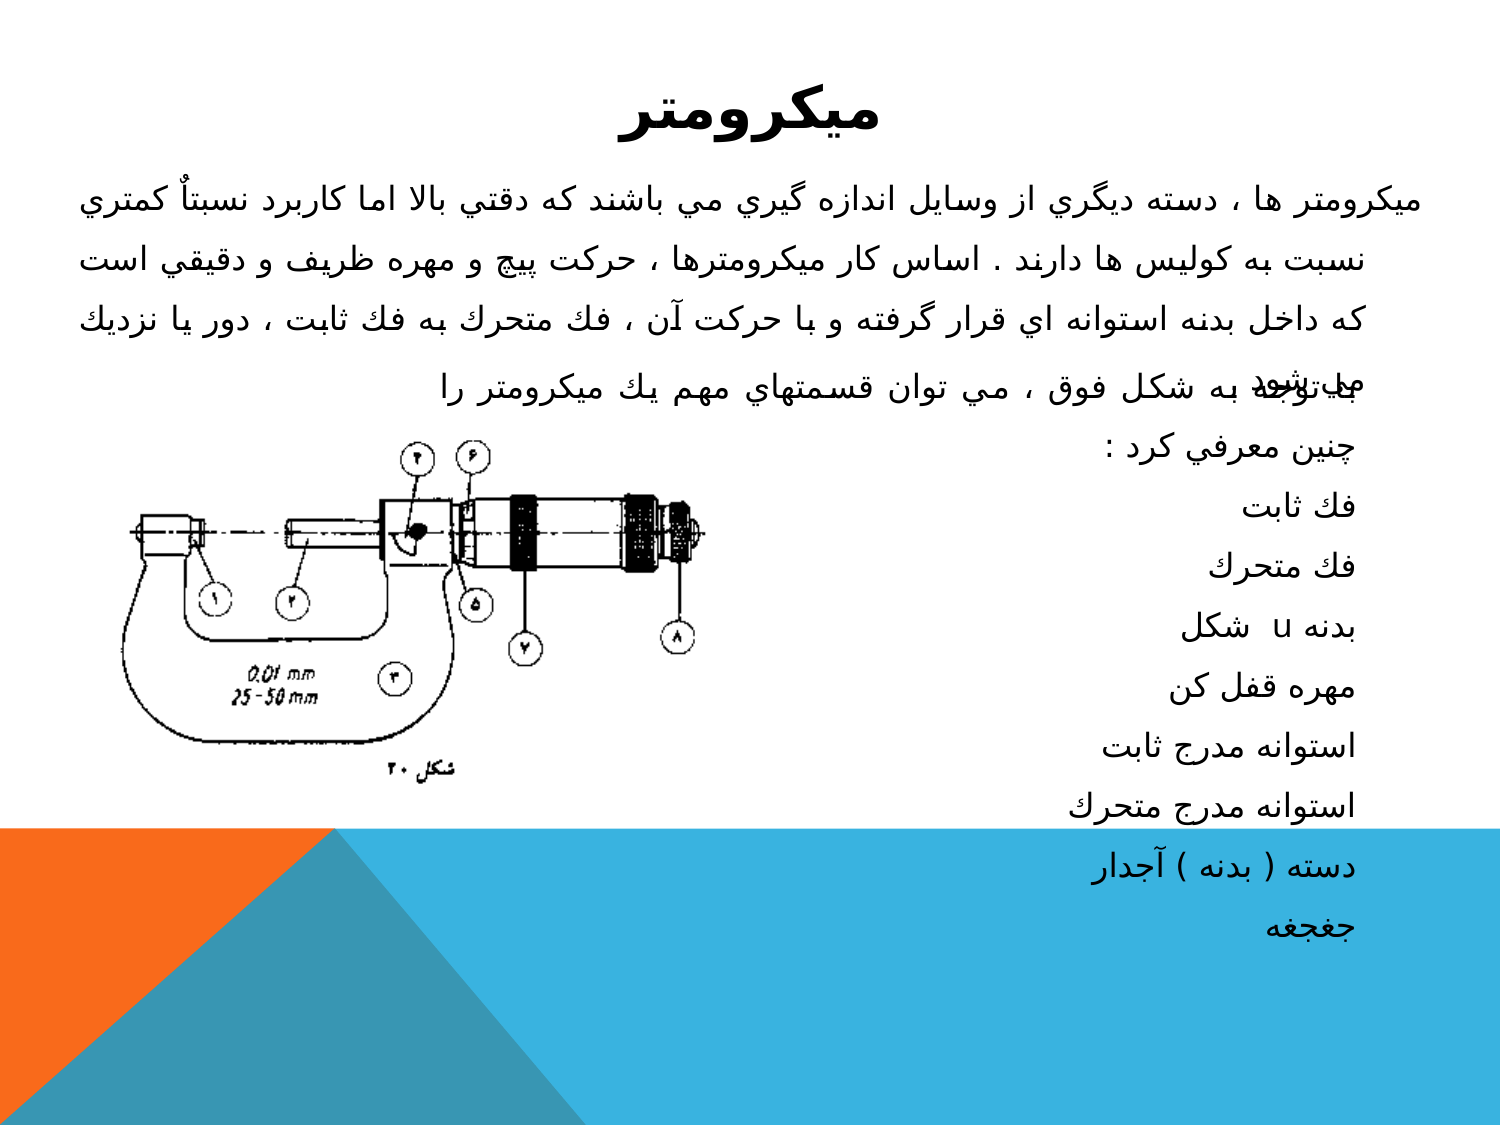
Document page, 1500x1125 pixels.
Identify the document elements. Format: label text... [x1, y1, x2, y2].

picture [112, 439, 731, 796]
title ميكرومتر [135, 60, 1369, 149]
list ميكرومتر ها ، دسته ديگري از وسايل اندازه گيري مي باشند كه دقتي بالا اما كاربرد نسبتاٌ كمتري نسبت به كوليس ها دارند . اساس كار ميكرومترها ، حركت پيچ و مهره ظريف و دقيقي است كه داخل بدنه استوانه اي قرار گرفته و با حركت آن ، فك متحرك به فك ثابت ، دور يا نزديك مي شود . [62, 149, 1438, 800]
text_box با توجه به شكل فوق ، مي توان قسمتهاي مهم يك ميكرومتر را چنين معرفي كرد : فك ثابت فك متحرك بدنه u شكل مهره قفل كن استوانه مدرج ثابت استوانه مدرج متحرك دسته ( بدنه ) آجدار جغجغه [421, 337, 1372, 951]
